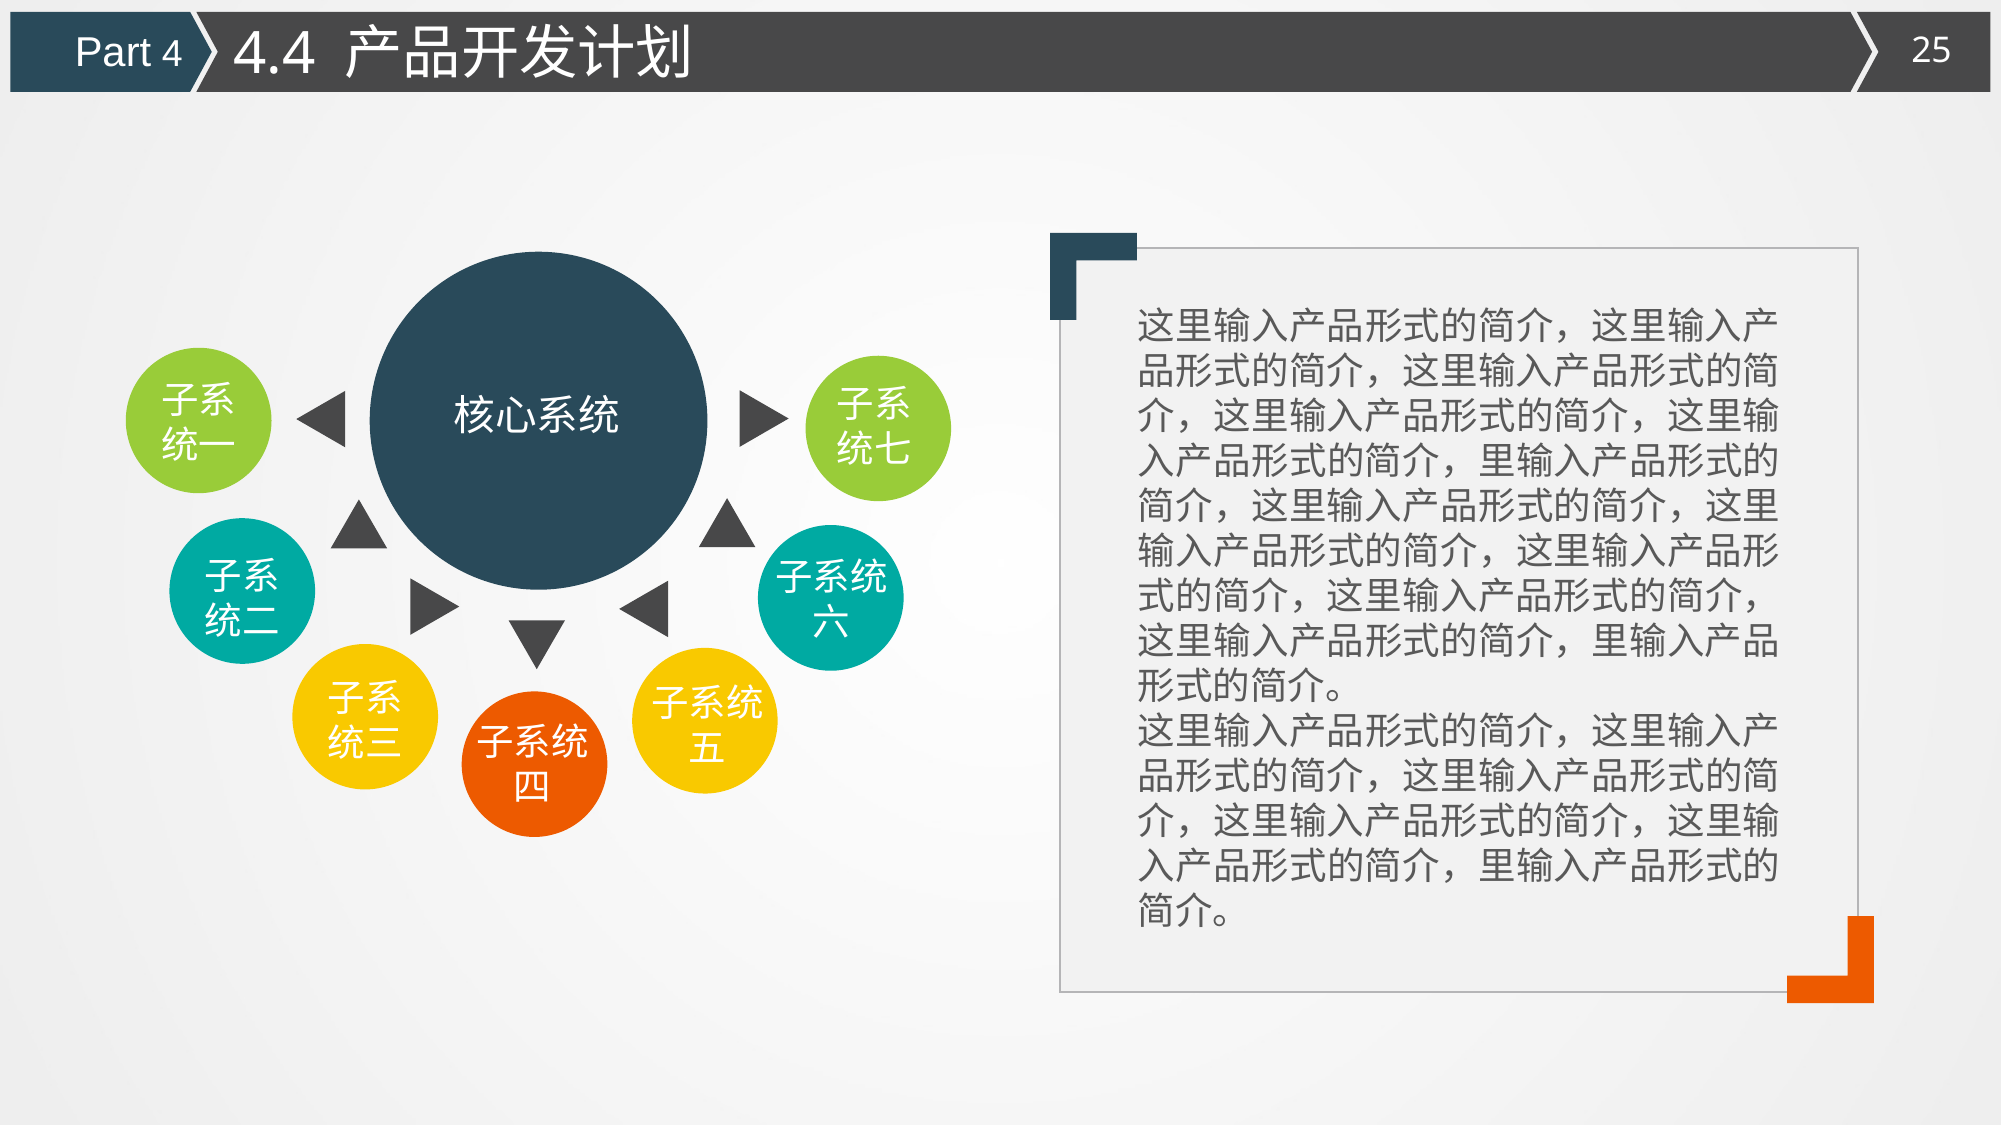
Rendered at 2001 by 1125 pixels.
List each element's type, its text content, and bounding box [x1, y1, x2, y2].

text_box [1050, 232, 1137, 320]
text_box Part 4 [22, 17, 198, 83]
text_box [284, 635, 447, 798]
text_box [1060, 247, 1858, 992]
text_box [410, 599, 460, 634]
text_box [369, 251, 708, 590]
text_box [797, 347, 959, 510]
picture [0, 0, 2001, 1125]
text_box [508, 620, 566, 670]
text_box [1787, 916, 1874, 1004]
text_box [739, 390, 789, 447]
text_box 4.4 产品开发计划 [218, 7, 1046, 93]
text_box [161, 510, 323, 672]
text_box [296, 390, 346, 448]
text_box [117, 339, 280, 502]
text_box [713, 498, 744, 548]
text_box [619, 599, 669, 638]
text_box [330, 499, 364, 549]
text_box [624, 640, 786, 802]
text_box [453, 683, 616, 845]
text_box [749, 516, 913, 680]
text_box 这里输入产品形式的简介，这里输入产品形式的简介，这里输入产品形式的简介，这里输入产品形式的简介，这里输入产品形式的简介，里输入产品形式的简介，这里输入产品形式的简介，这里输入产品形式的简介，这里输入产品形式的简介，这里输入产品形式的简介，这里输入产品形式的简介，里输入产品形式的简介。 这里输入产品形式的简介，这里输入产品形式的简介，这里输入产品形式的简介，这里输入产品形式的简介，这里输入产品形式的简介，里输入产品形式的简介。 [1122, 294, 1796, 940]
